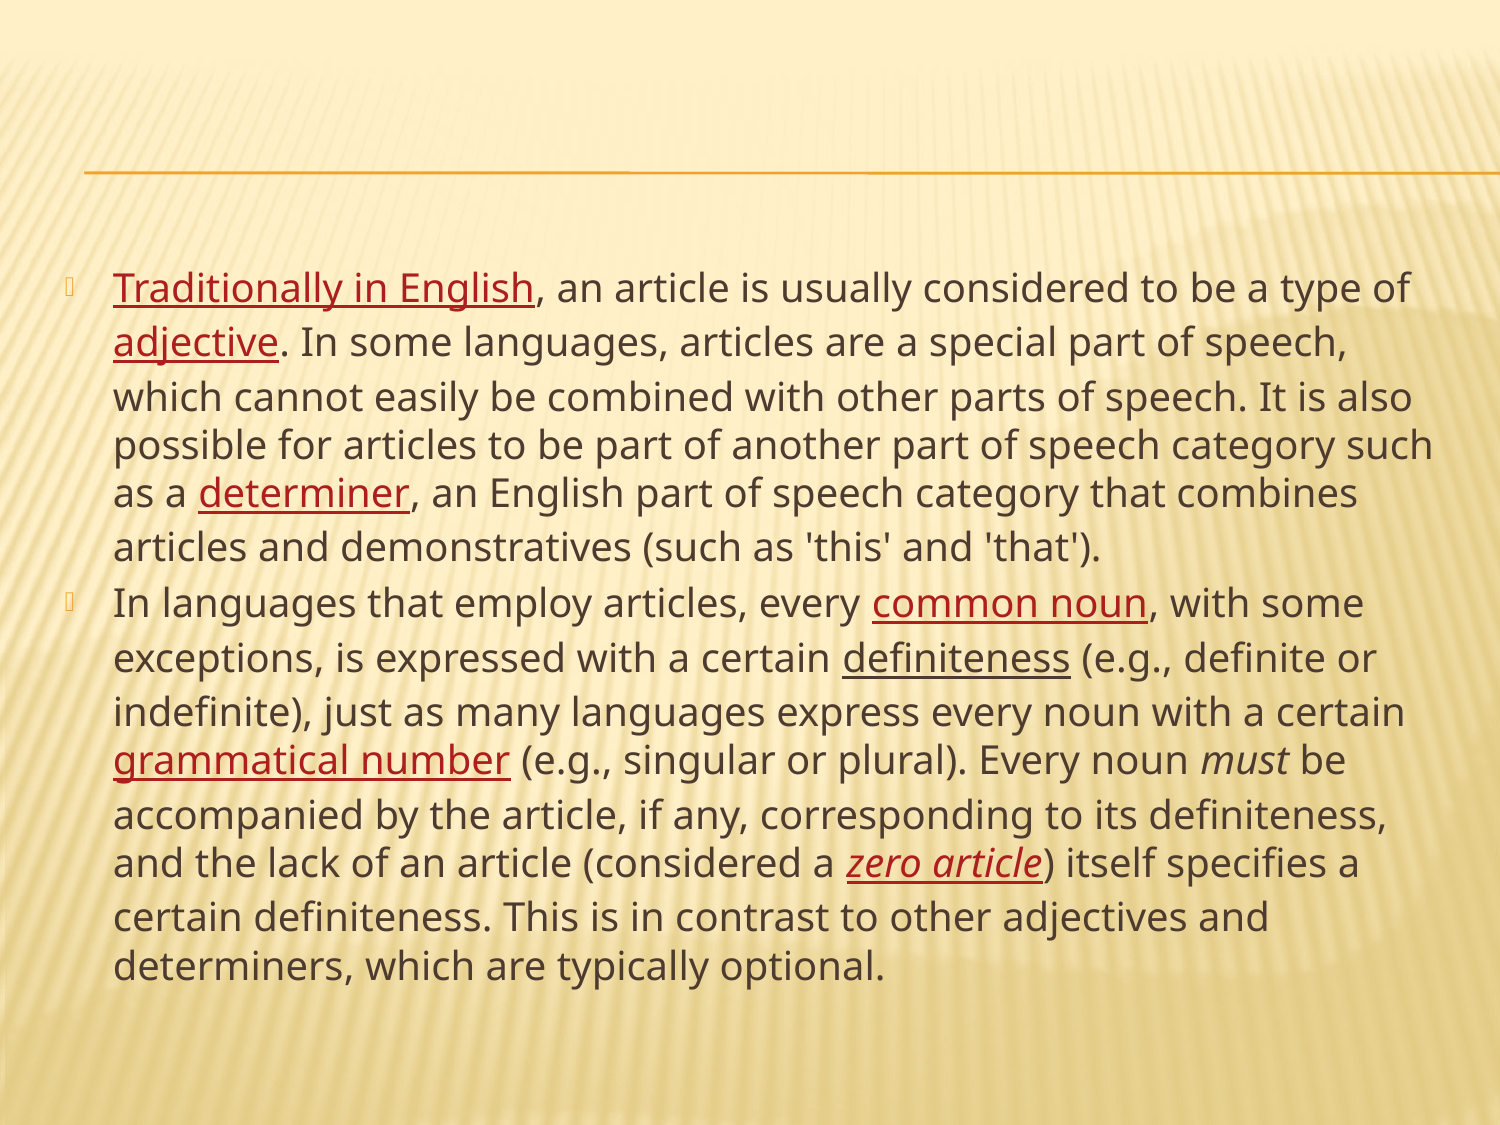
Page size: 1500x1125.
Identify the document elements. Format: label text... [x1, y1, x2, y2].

list Traditionally in English, an article is usually considered to be a type of adjective. In some languages, articles are a special part of speech, which cannot easily be combined with other parts of speech. It is also possible for articles to be part of another part of speech category such as a determiner, an English part of speech category that combines articles and demonstratives (such as 'this' and 'that'). In languages that employ articles, every common noun, with some exceptions, is expressed with a certain definiteness (e.g., definite or indefinite), just as many languages express every noun with a certain grammatical number (e.g., singular or plural). Every noun must be accompanied by the article, if any, corresponding to its definiteness, and the lack of an article (considered a zero article) itself specifies a certain definiteness. This is in contrast to other adjectives and determiners, which are typically optional. [50, 254, 1475, 998]
